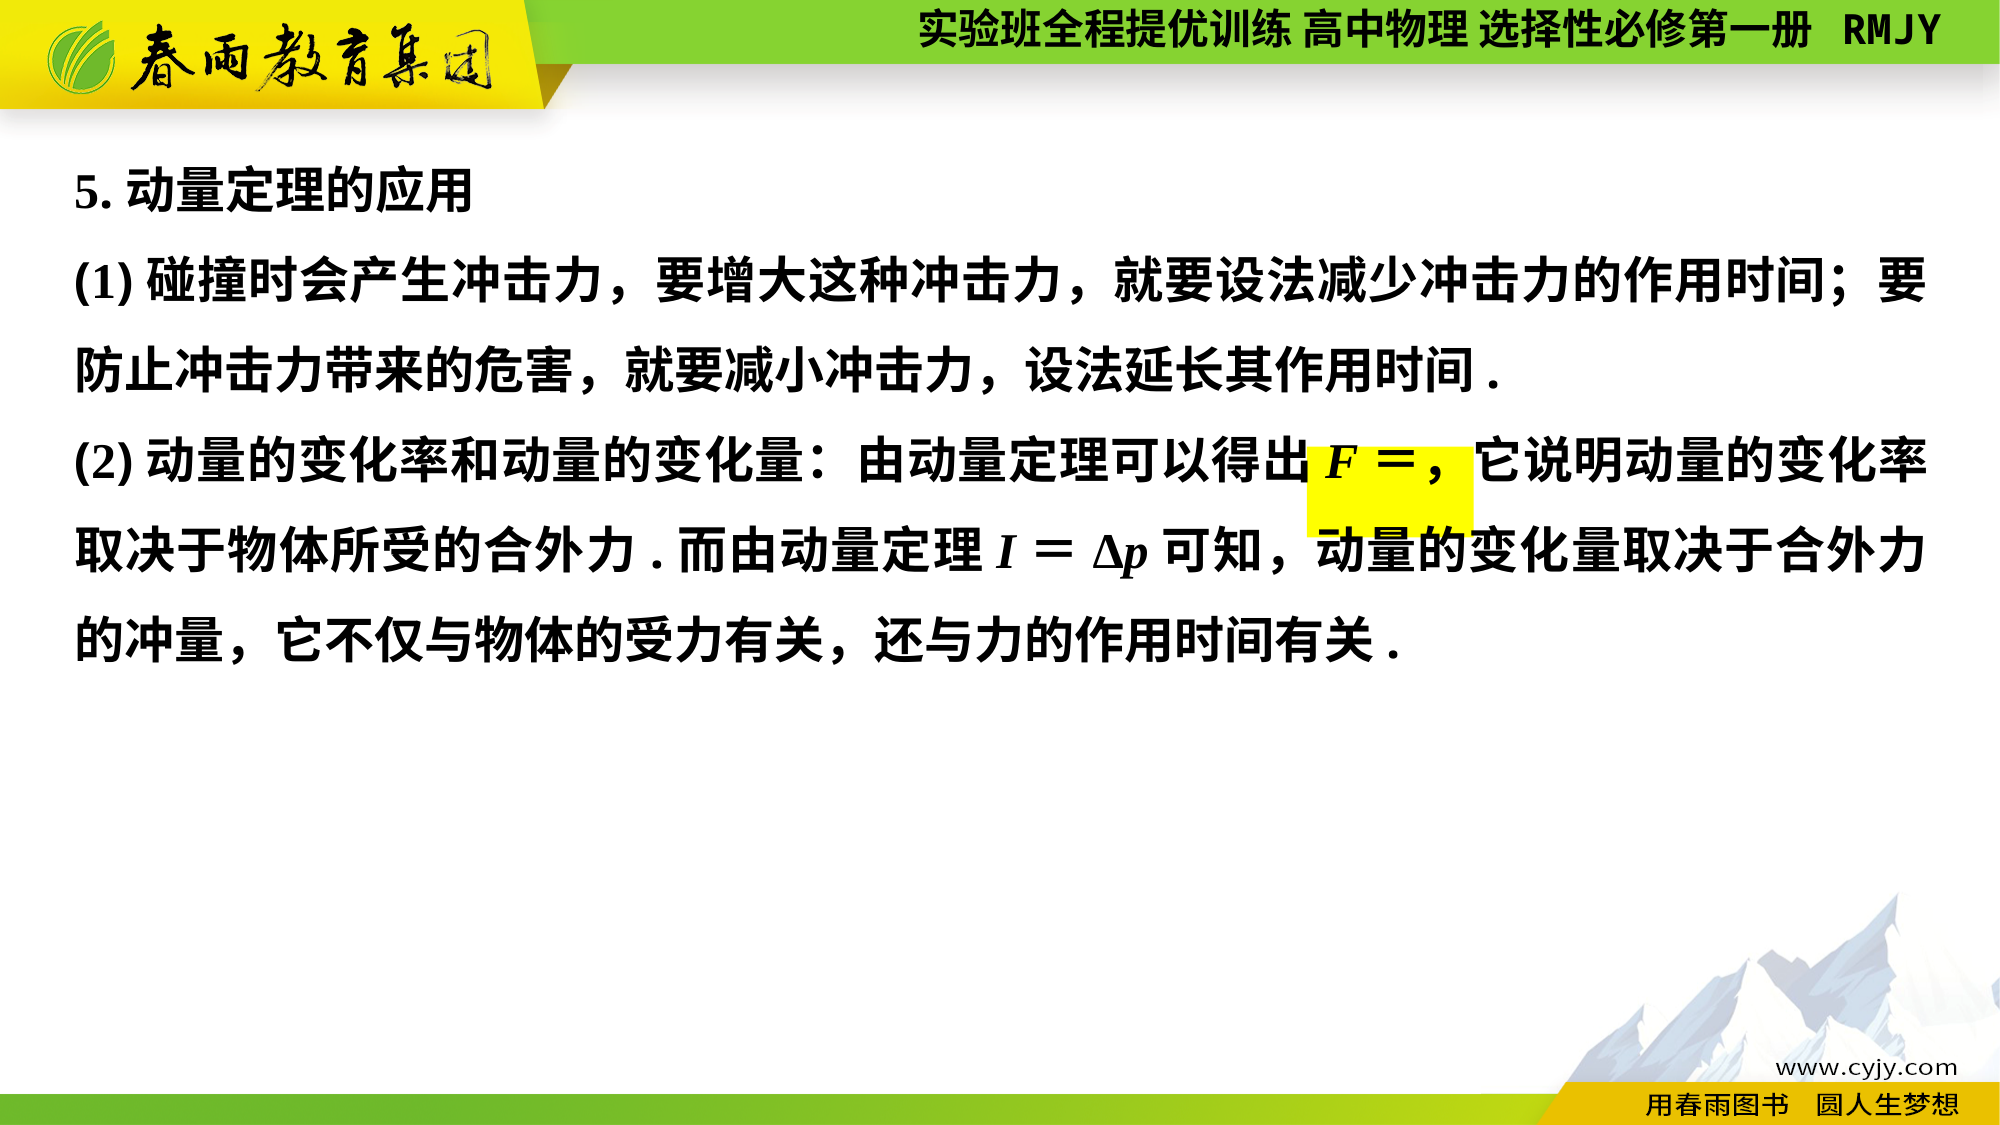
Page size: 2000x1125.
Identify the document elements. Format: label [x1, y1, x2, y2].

picture [0, 0, 2000, 1125]
text_box [1306, 446, 1474, 538]
